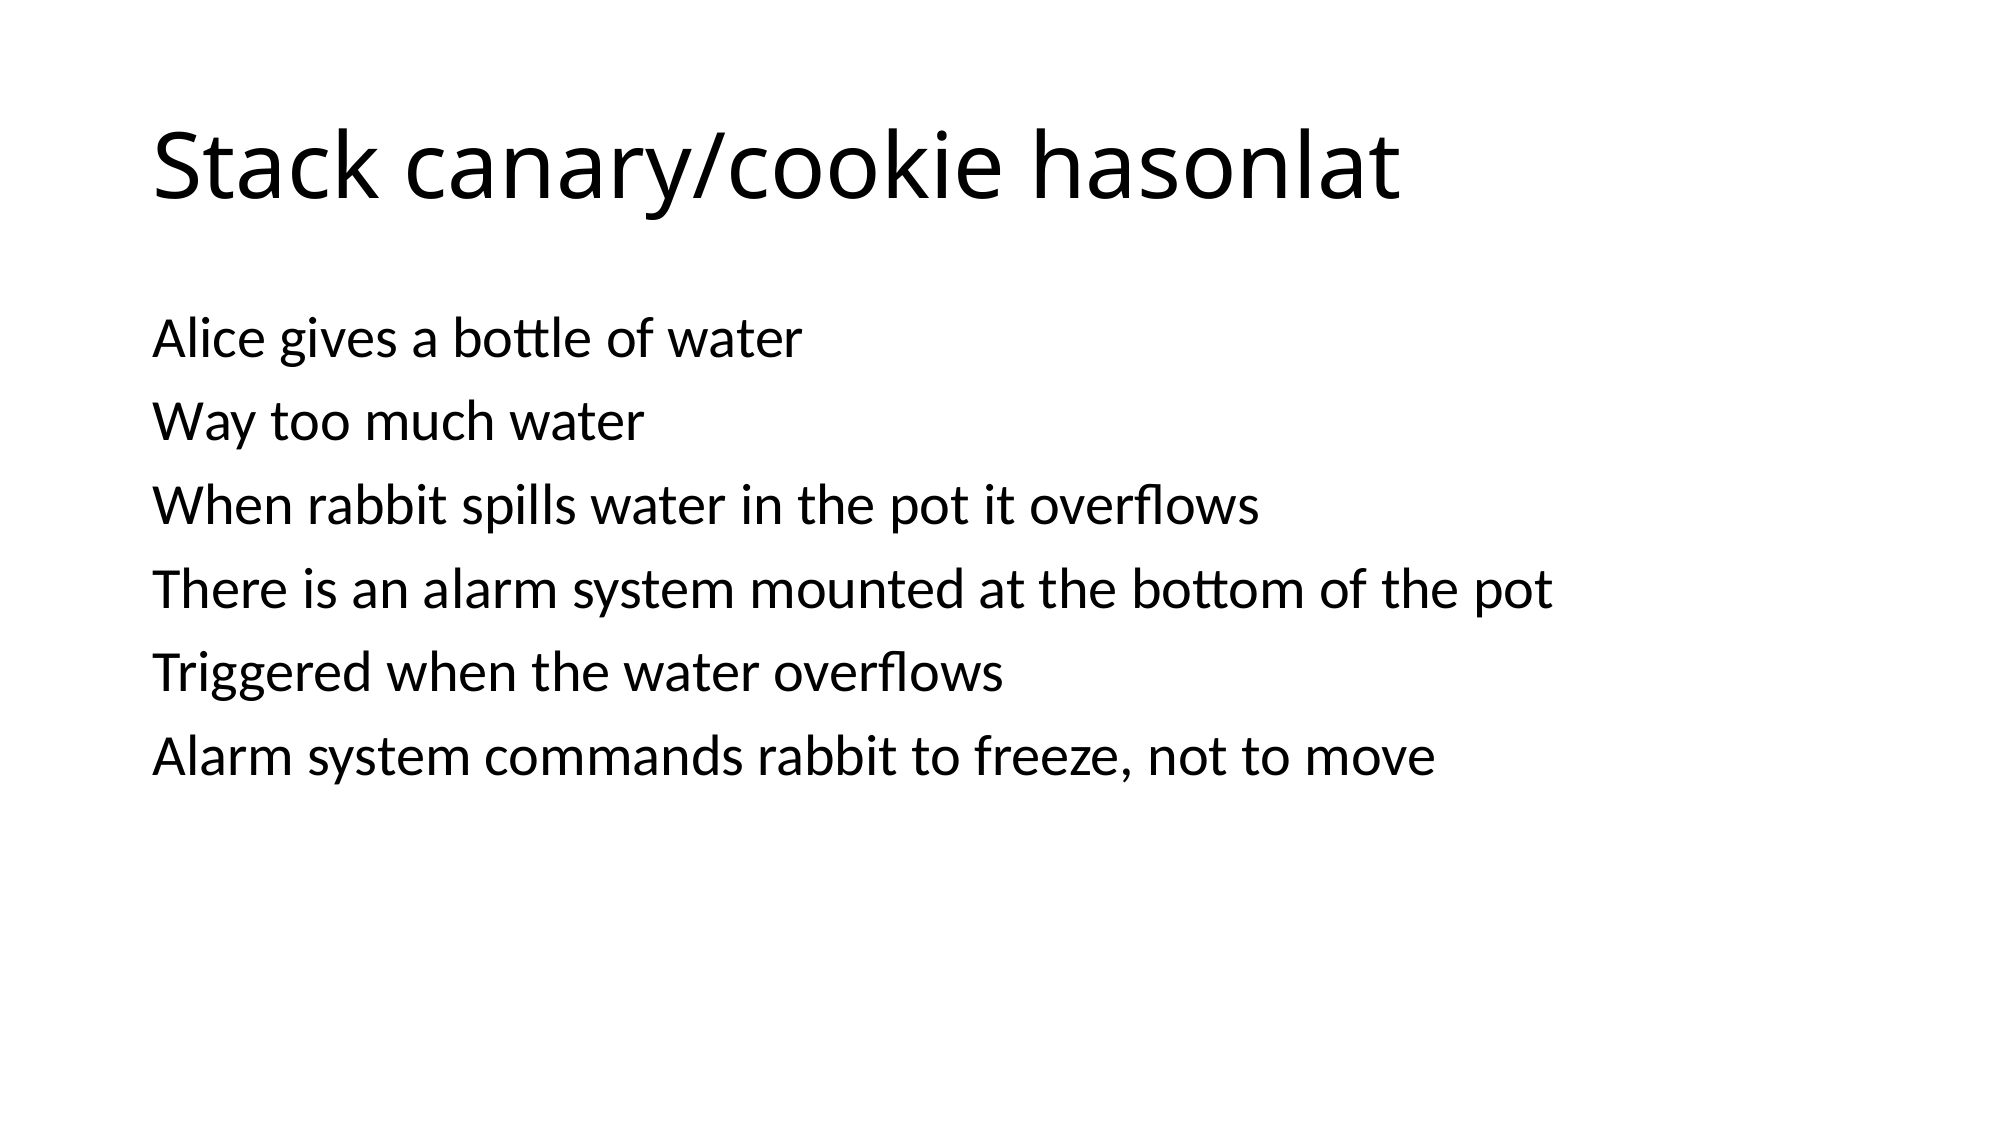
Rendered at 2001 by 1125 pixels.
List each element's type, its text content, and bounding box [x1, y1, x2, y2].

title Stack canary/cookie hasonlat [137, 59, 1863, 278]
list Alice gives a bottle of water Way too much water When rabbit spills water in the pot it overflows There is an alarm system mounted at the bottom of the pot Triggered when the water overflows Alarm system commands rabbit to freeze, not to move [137, 299, 1863, 1014]
